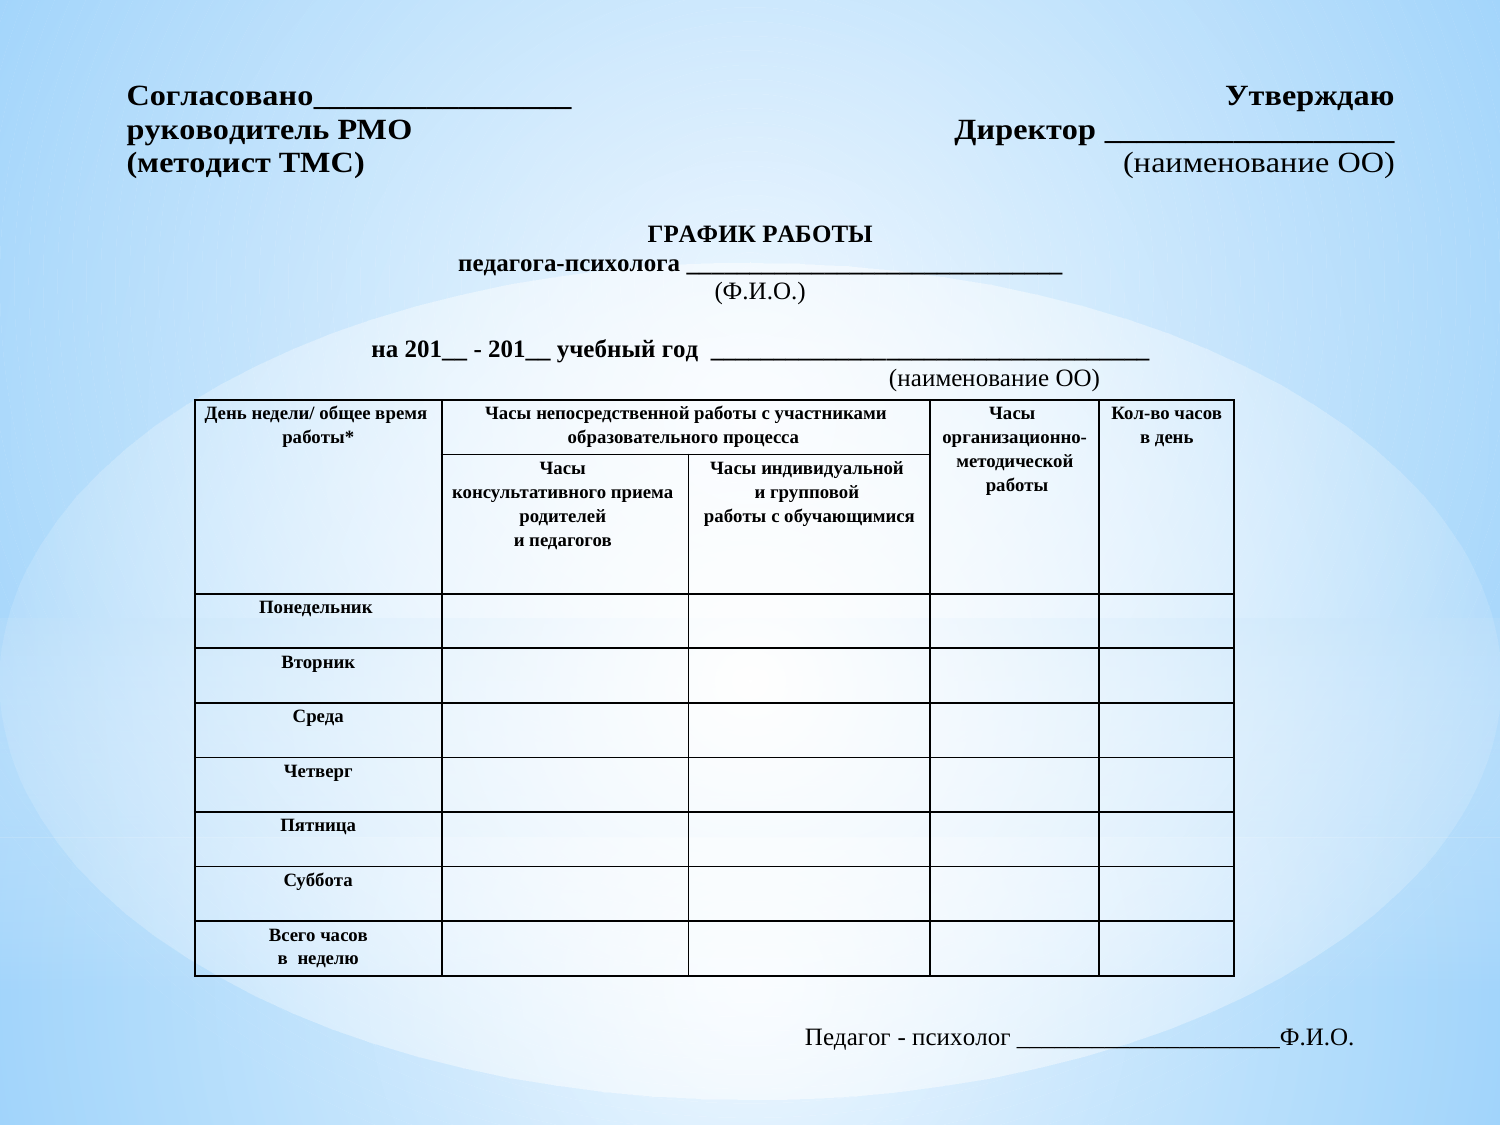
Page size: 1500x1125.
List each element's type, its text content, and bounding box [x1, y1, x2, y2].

table_cell [931, 813, 1098, 866]
table_cell [443, 922, 688, 975]
table_cell [1100, 867, 1233, 920]
table_cell [689, 867, 929, 920]
table_cell Суббота [196, 867, 441, 920]
table_cell Вторник [196, 649, 441, 702]
table_header Часы организационно-методической работы [931, 434, 1098, 593]
table_cell Среда [196, 704, 441, 757]
table_cell [931, 649, 1098, 702]
table_header День недели/ общее время работы* [196, 401, 441, 593]
table_cell [931, 704, 1098, 757]
table_cell [443, 704, 688, 757]
table_cell [689, 704, 929, 757]
table_cell Часы индивидуальной и групповой работы с обучающимися [689, 455, 929, 593]
table_cell [689, 595, 929, 647]
table_cell [1100, 758, 1233, 811]
picture [111, 77, 1407, 427]
table_cell [931, 595, 1098, 647]
table_cell [1100, 704, 1233, 757]
table_cell [689, 649, 929, 702]
table_cell [1100, 922, 1233, 975]
table_cell [443, 867, 688, 920]
table_cell [931, 867, 1098, 920]
table_cell Часы консультативного приема родителей и педагогов [443, 455, 688, 593]
table_cell [443, 649, 688, 702]
table_cell Всего часов в неделю [196, 922, 441, 975]
table_cell [1100, 649, 1233, 702]
table_cell [1100, 813, 1233, 866]
table_cell [931, 758, 1098, 811]
table_cell [443, 813, 688, 866]
picture [348, 1022, 1353, 1053]
table_cell [1100, 595, 1233, 647]
table_cell Четверг [196, 758, 441, 811]
table_cell Понедельник [196, 595, 441, 647]
table_header Кол-во часов в день [1100, 434, 1233, 593]
table_cell [443, 595, 688, 647]
table_cell [689, 922, 929, 975]
table_cell [689, 813, 929, 866]
table_cell [931, 922, 1098, 975]
table_cell Пятница [196, 813, 441, 866]
table_cell [689, 758, 929, 811]
table_header Часы непосредственной работы с участниками образовательного процесса [443, 434, 929, 454]
table_cell [443, 758, 688, 811]
